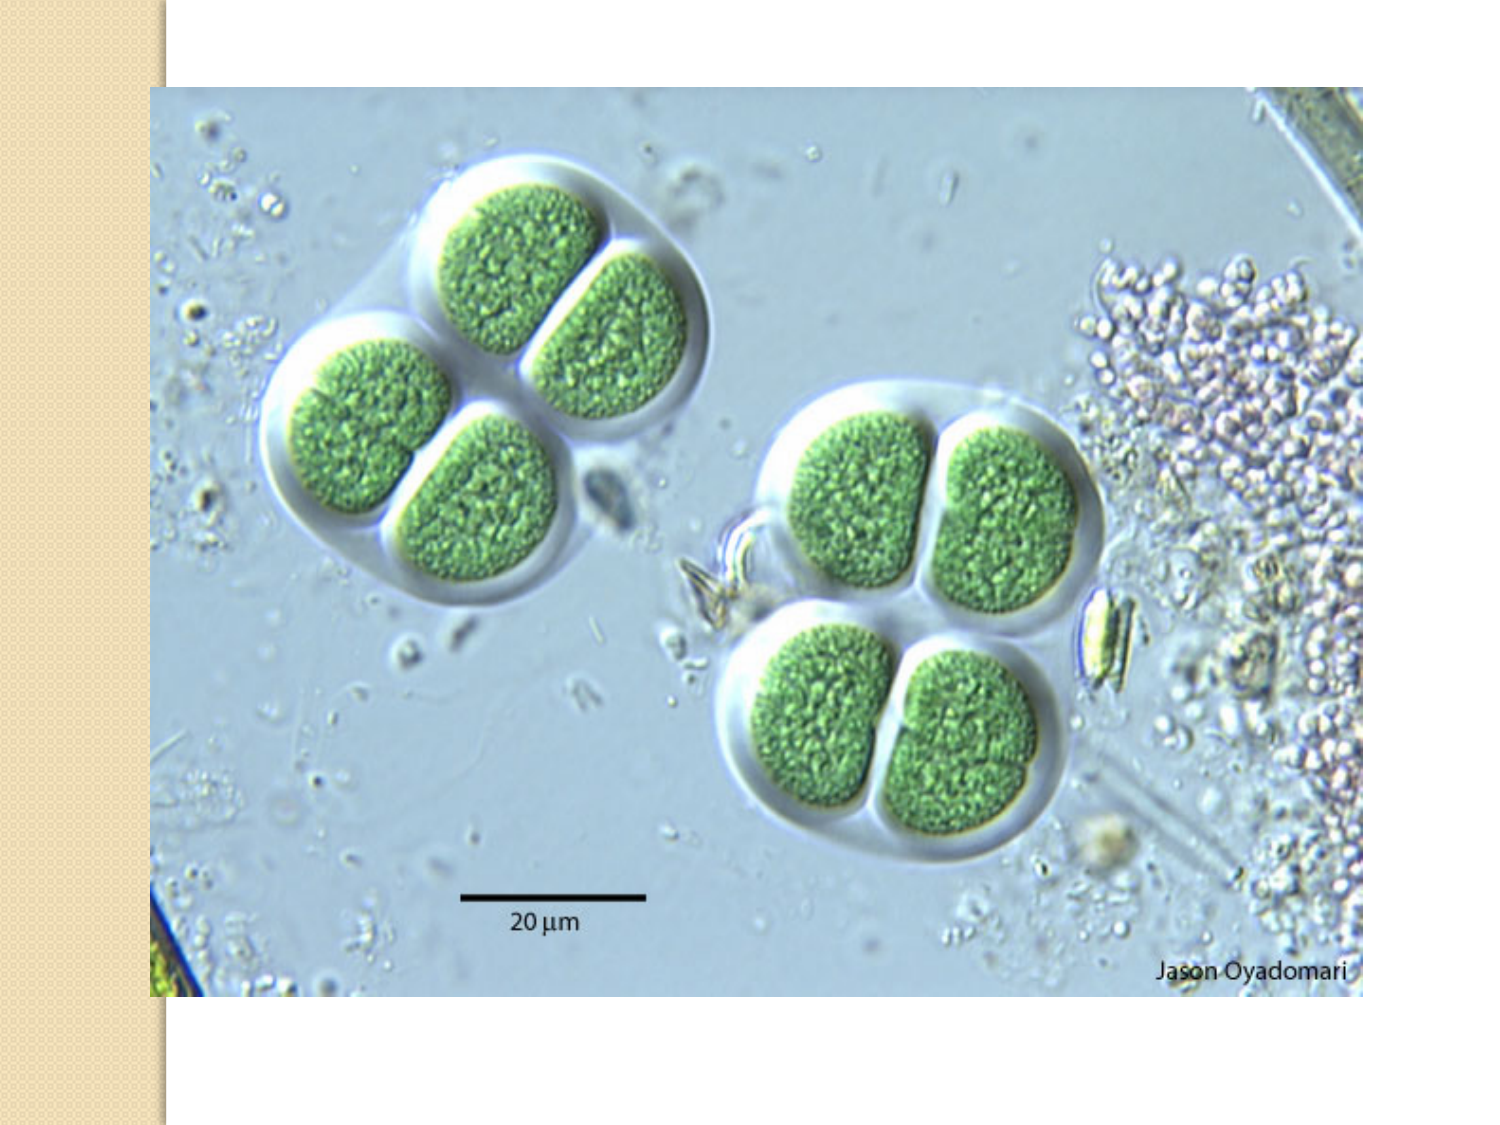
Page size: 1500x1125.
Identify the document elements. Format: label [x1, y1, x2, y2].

picture [149, 87, 1363, 998]
